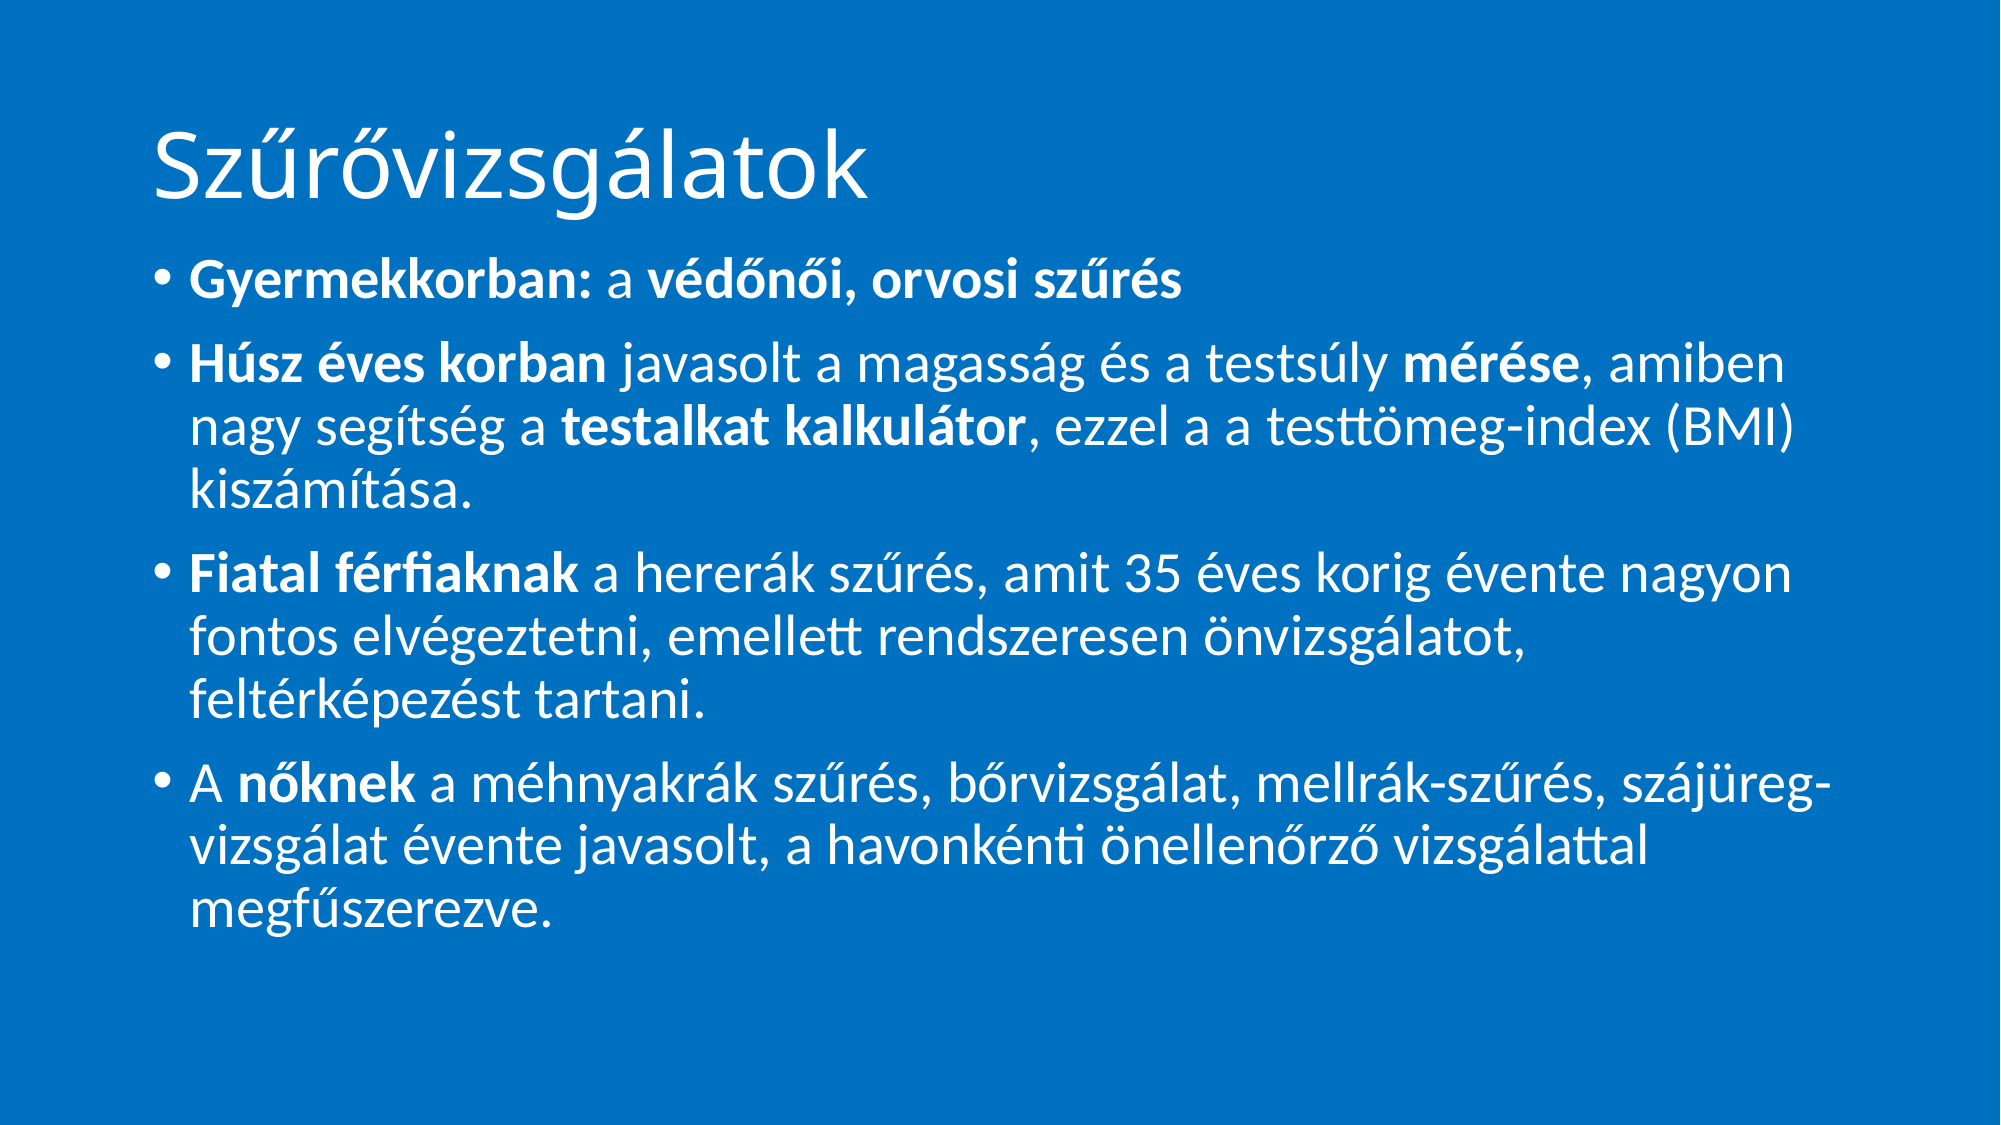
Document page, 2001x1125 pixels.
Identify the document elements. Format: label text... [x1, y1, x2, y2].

title Szűrővizsgálatok [137, 59, 1863, 241]
list Gyermekkorban: a védőnői, orvosi szűrés Húsz éves korban javasolt a magasság és a testsúly mérése, amiben nagy segítség a testalkat kalkulátor, ezzel a a testtömeg-index (BMI) kiszámítása. Fiatal férfiaknak a hererák szűrés, amit 35 éves korig évente nagyon fontos elvégeztetni, emellett rendszeresen önvizsgálatot, feltérképezést tartani. A nőknek a méhnyakrák szűrés, bőrvizsgálat, mellrák-szűrés, szájüreg-vizsgálat évente javasolt, a havonkénti önellenőrző vizsgálattal megfűszerezve. [137, 241, 1863, 1014]
